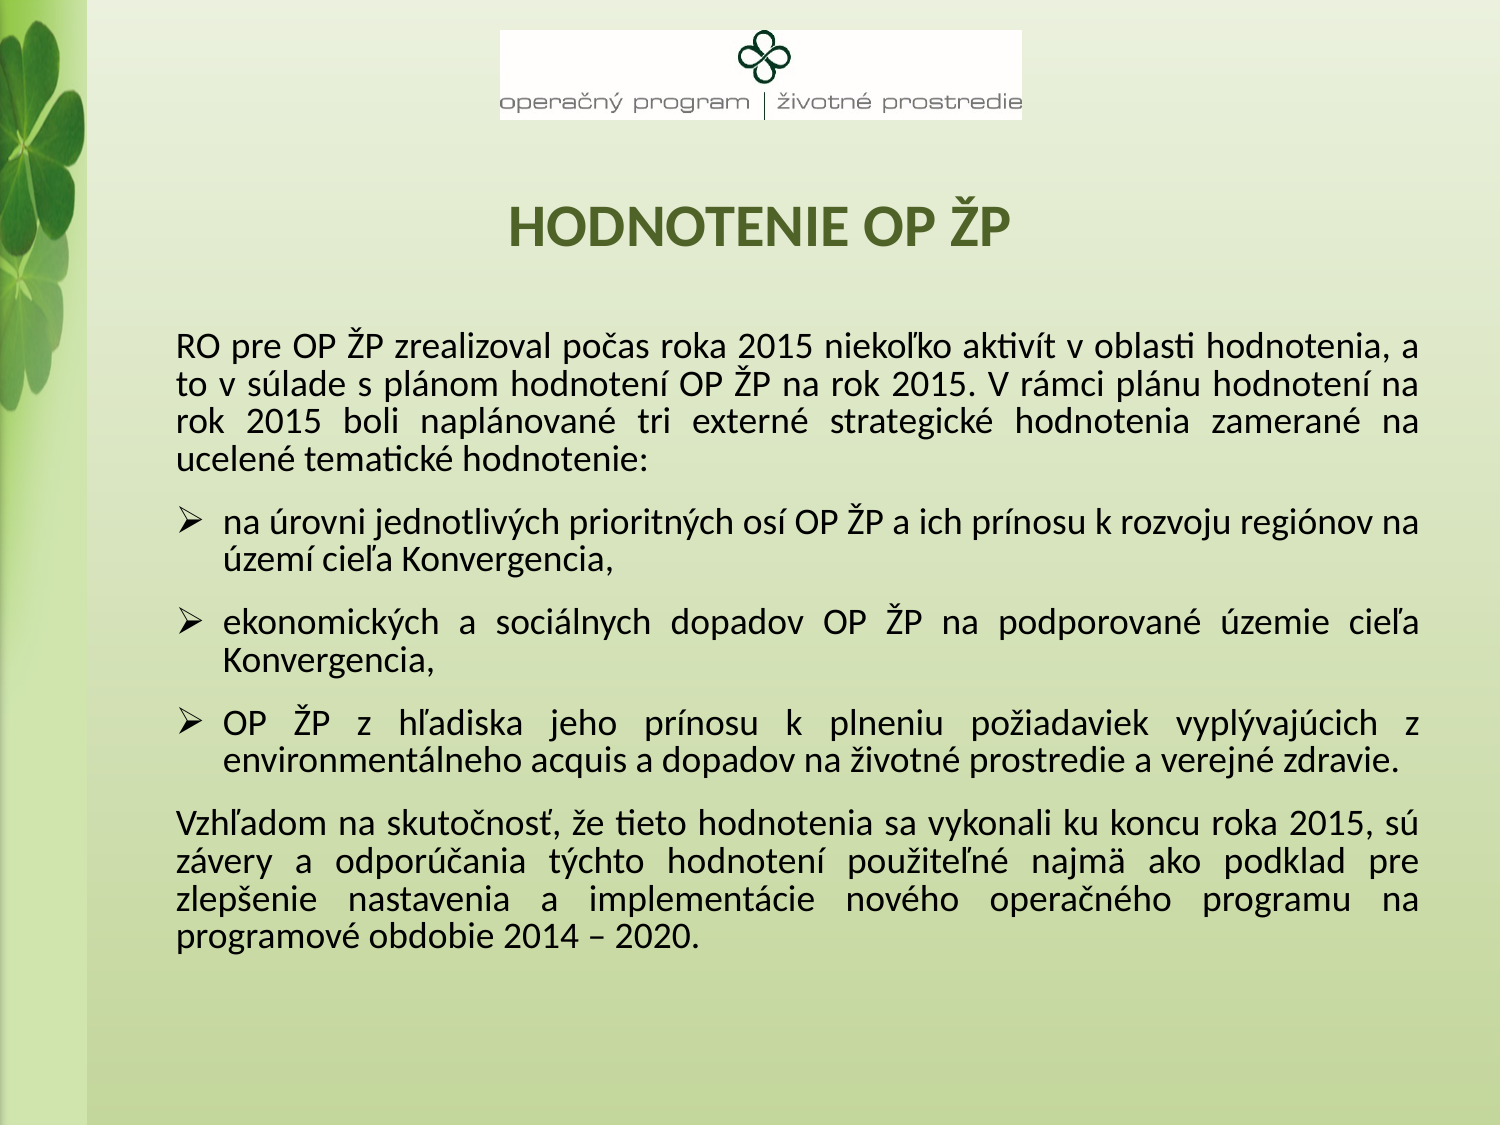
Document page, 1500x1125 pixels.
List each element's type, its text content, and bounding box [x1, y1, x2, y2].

title hODNOTENIE OP ŽP [85, 137, 1436, 322]
picture [500, 30, 1022, 120]
list RO pre OP ŽP zrealizoval počas roka 2015 niekoľko aktivít v oblasti hodnotenia, a to v súlade s plánom hodnotení OP ŽP na rok 2015. V rámci plánu hodnotení na rok 2015 boli naplánované tri externé strategické hodnotenia zamerané na ucelené tematické hodnotenie: na úrovni jednotlivých prioritných osí OP ŽP a ich prínosu k rozvoju regiónov na území cieľa Konvergencia, ekonomických a sociálnych dopadov OP ŽP na podporované územie cieľa Konvergencia, OP ŽP z hľadiska jeho prínosu k plneniu požiadaviek vyplývajúcich z environmentálneho acquis a dopadov na životné prostredie a verejné zdravie. Vzhľadom na skutočnosť, že tieto hodnotenia sa vykonali ku koncu roka 2015, sú závery a odporúčania týchto hodnotení použiteľné najmä ako podklad pre zlepšenie nastavenia a implementácie nového operačného programu na programové obdobie 2014 – 2020. [85, 322, 1436, 1032]
picture [0, 0, 87, 1125]
